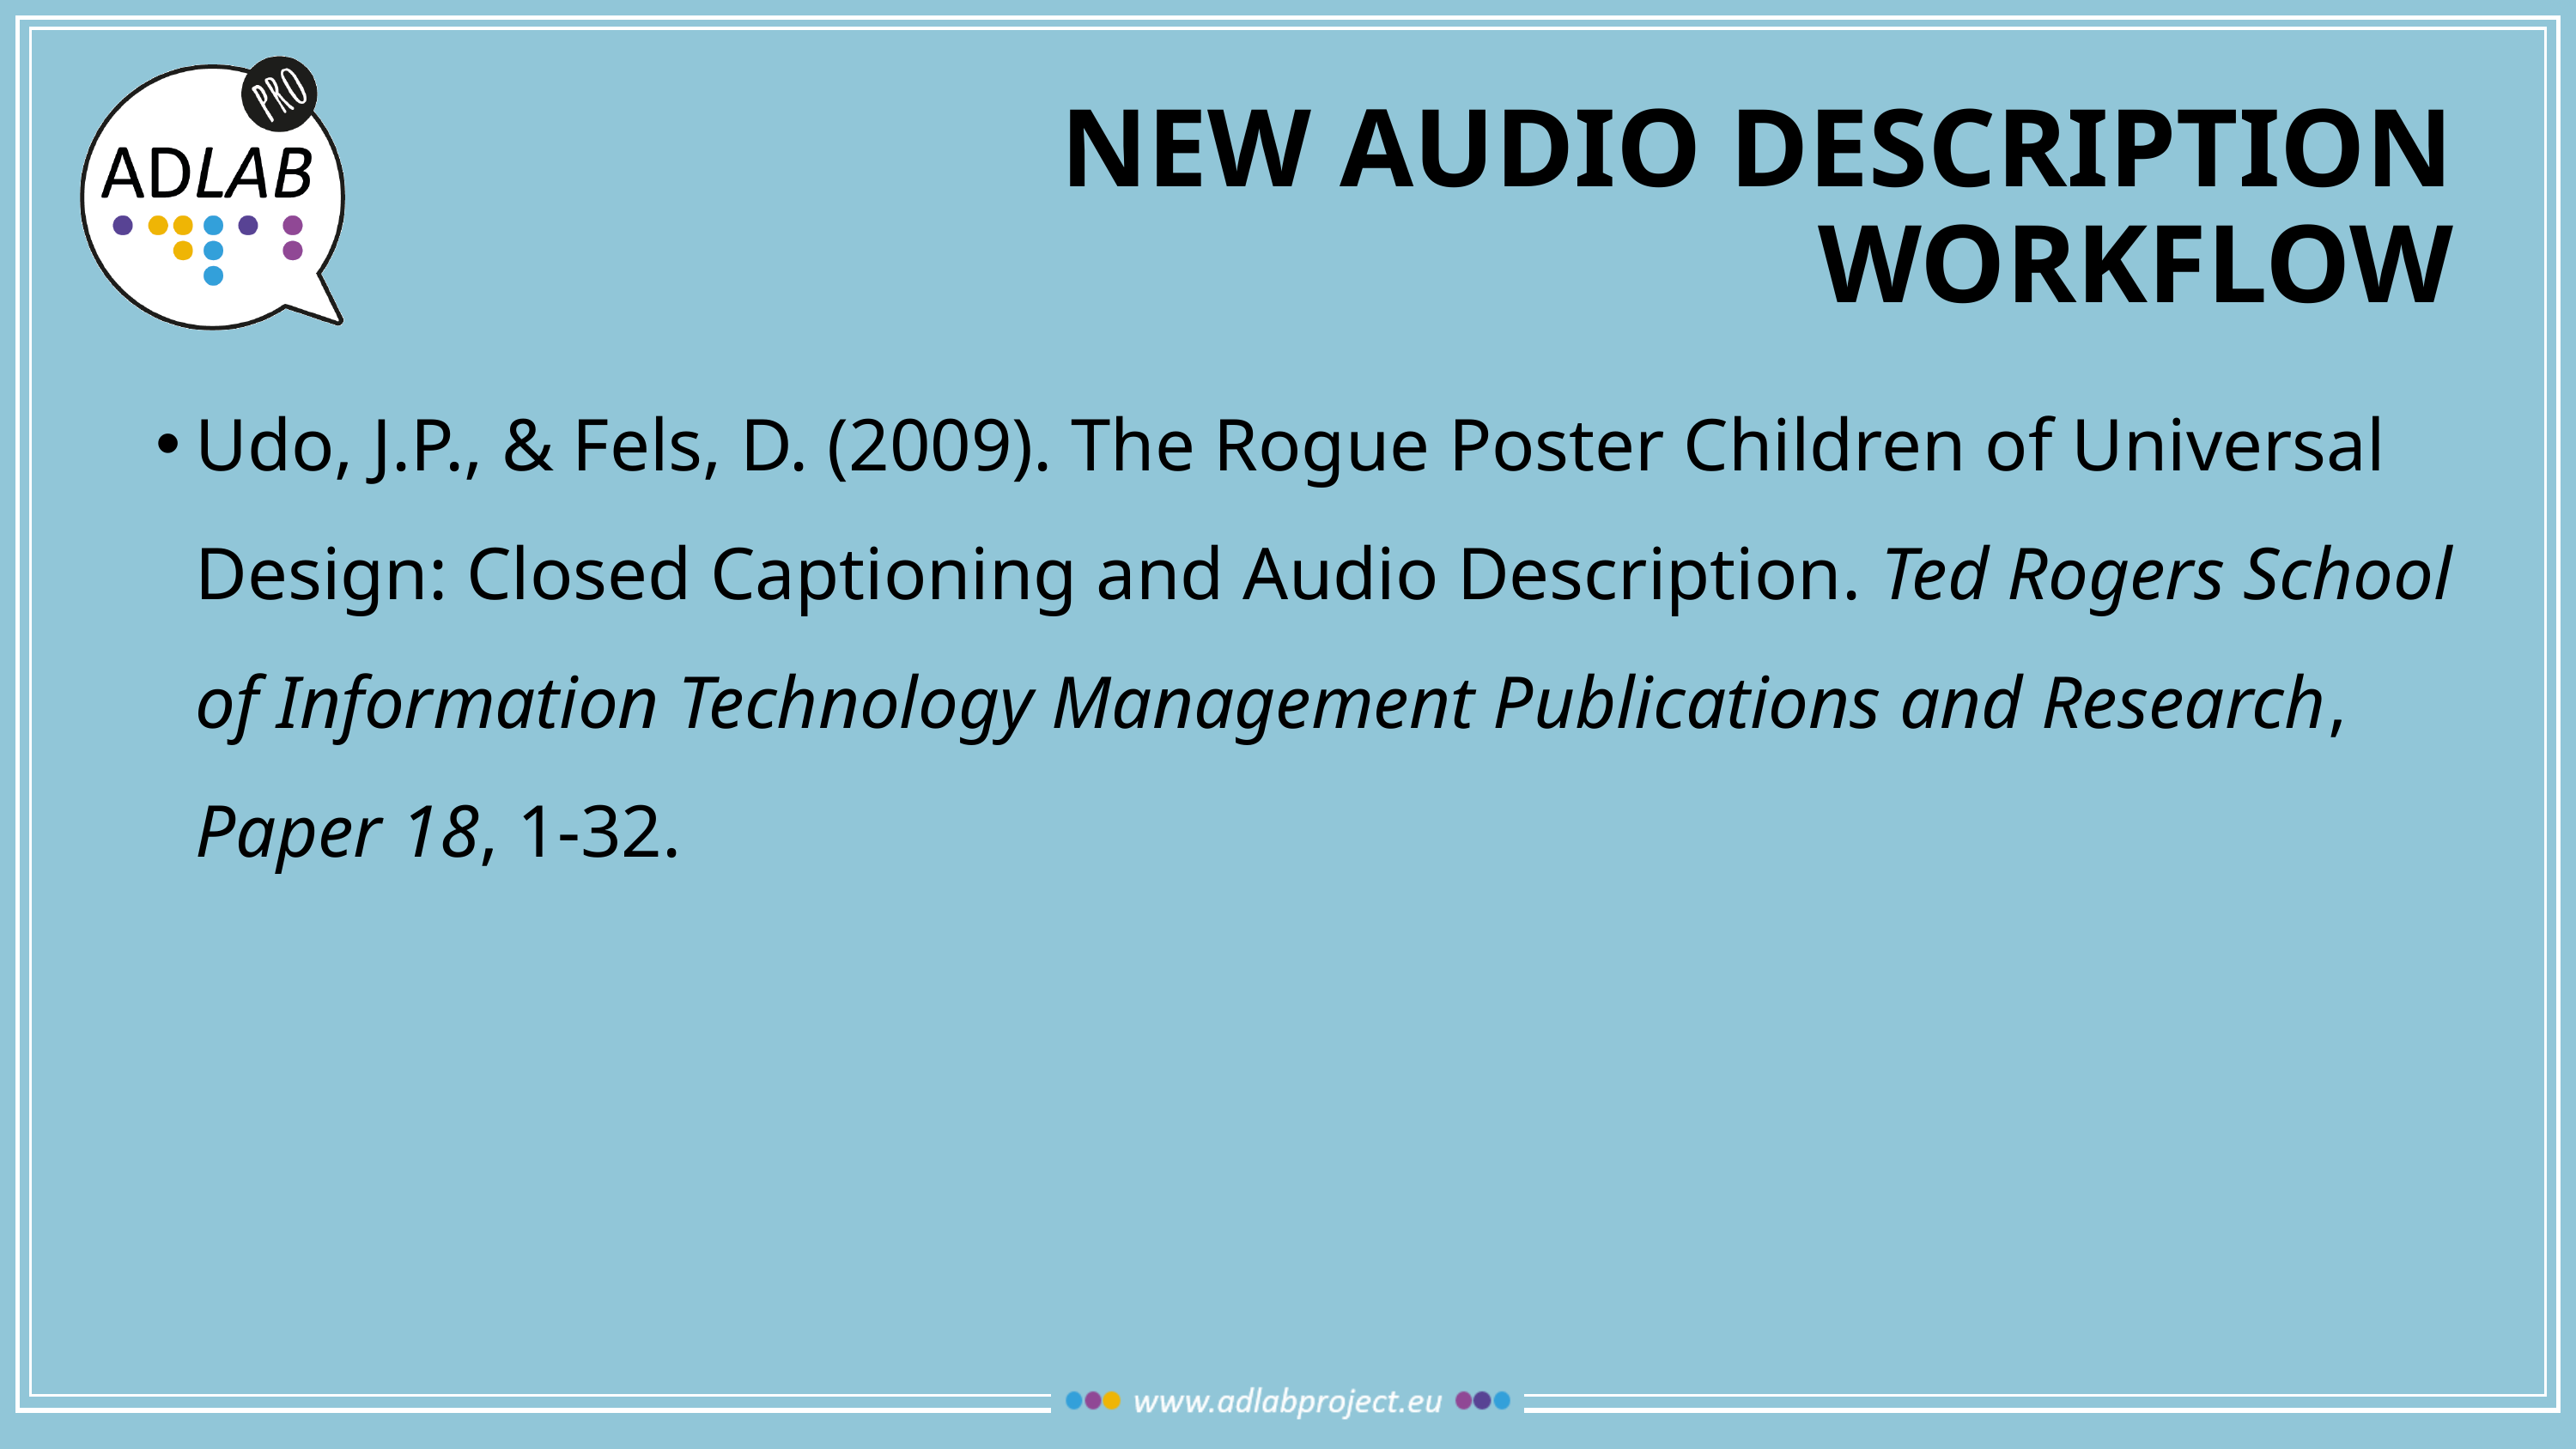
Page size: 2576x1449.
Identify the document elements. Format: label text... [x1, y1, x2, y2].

picture [72, 49, 353, 330]
title New audio description workflow [384, 70, 2467, 350]
list Udo, J.P., & Fels, D. (2009). The Rogue Poster Children of Universal Design: Closed Captioning and Audio Description. Ted Rogers School of Information Technology Management Publications and Research, Paper 18, 1-32. [143, 350, 2467, 1056]
picture [1051, 1378, 1524, 1429]
